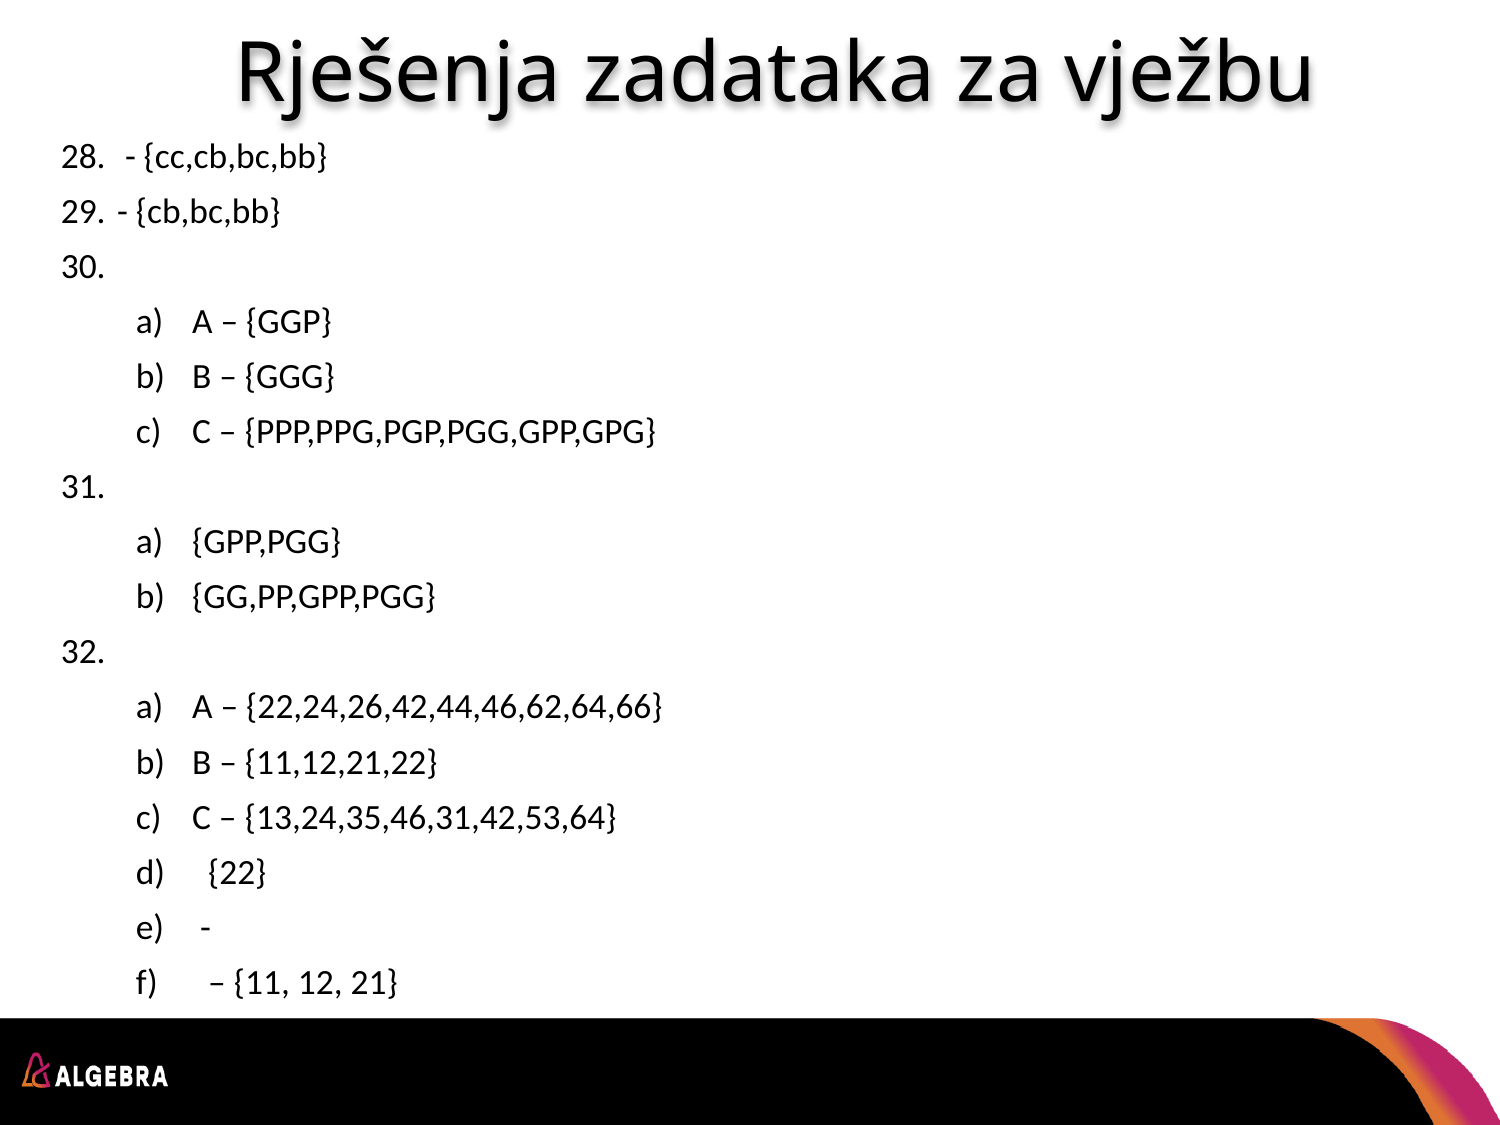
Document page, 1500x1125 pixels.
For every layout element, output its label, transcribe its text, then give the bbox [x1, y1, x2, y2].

title Rješenja zadataka za vježbu [100, 6, 1467, 126]
picture [0, 0, 1500, 1125]
